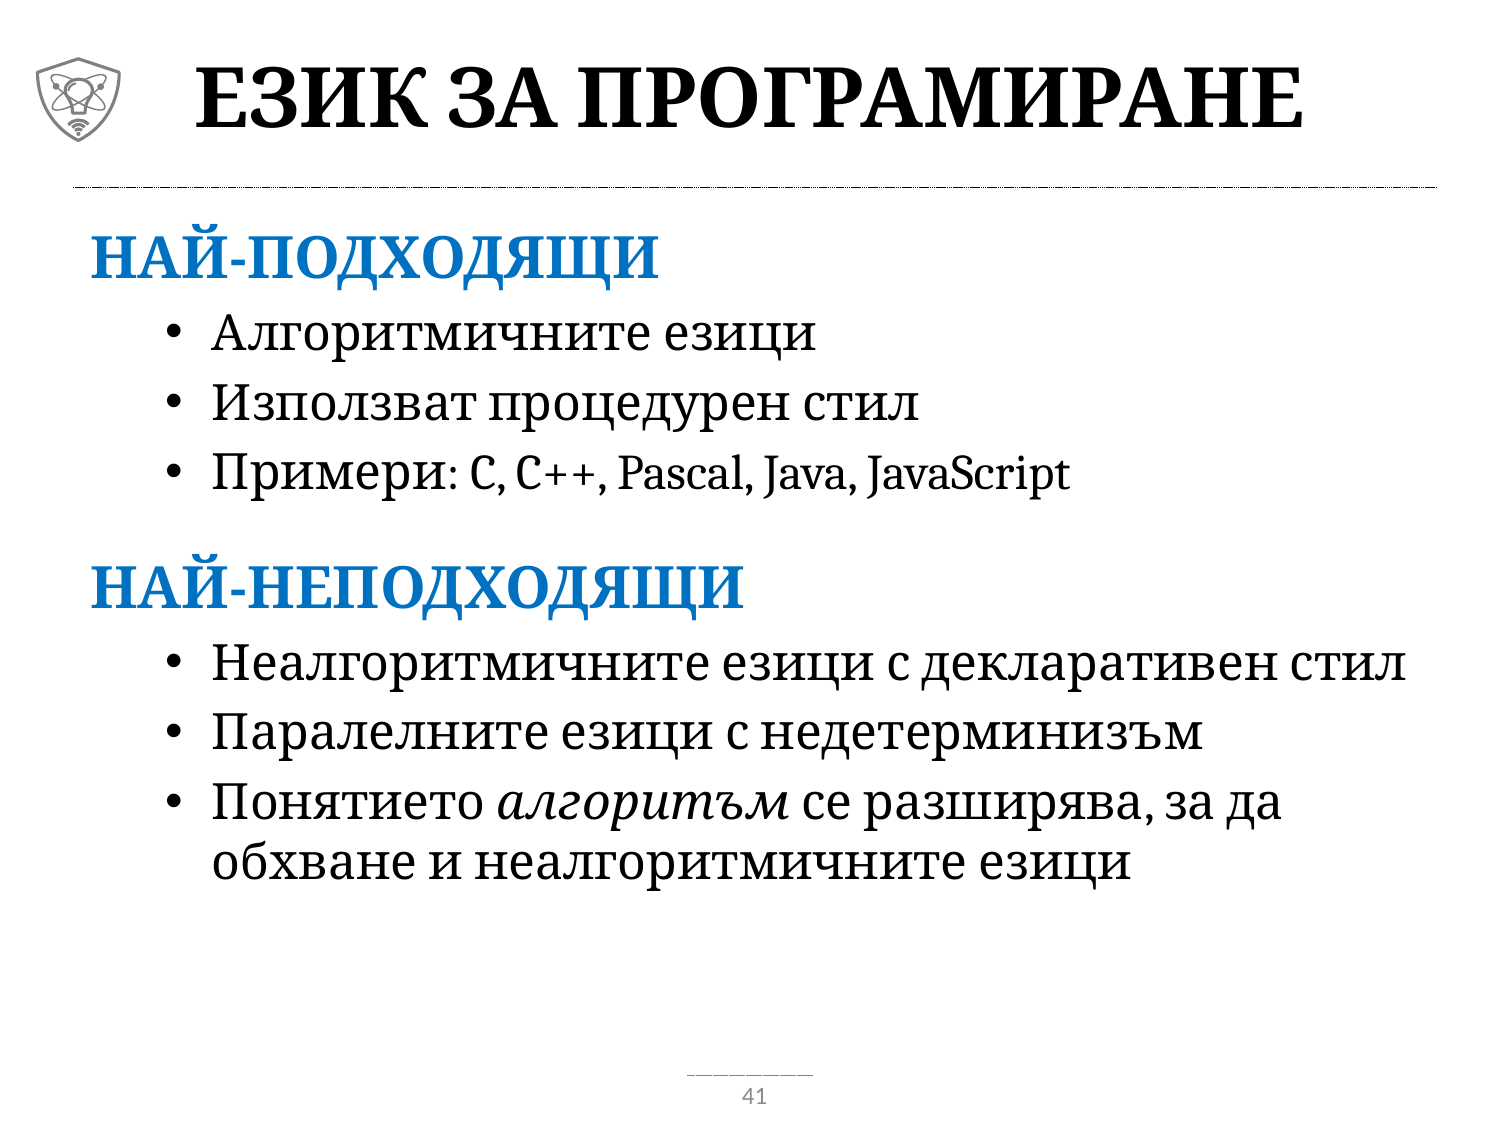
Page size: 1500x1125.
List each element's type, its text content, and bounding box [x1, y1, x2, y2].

list Най-подходящи Алгоритмичните езици Използват процедурен стил Примери: C, C++, Pascal, Java, JavaScript Най-неподходящи Неалгоритмичните езици с декларативен стил Паралелните езици с недетерминизъм Понятието алгоритъм се разширява, за да обхване и неалгоритмичните езици [75, 212, 1450, 1063]
title Език за програмиране [0, 0, 1500, 188]
slide_number 41 [579, 1065, 930, 1125]
